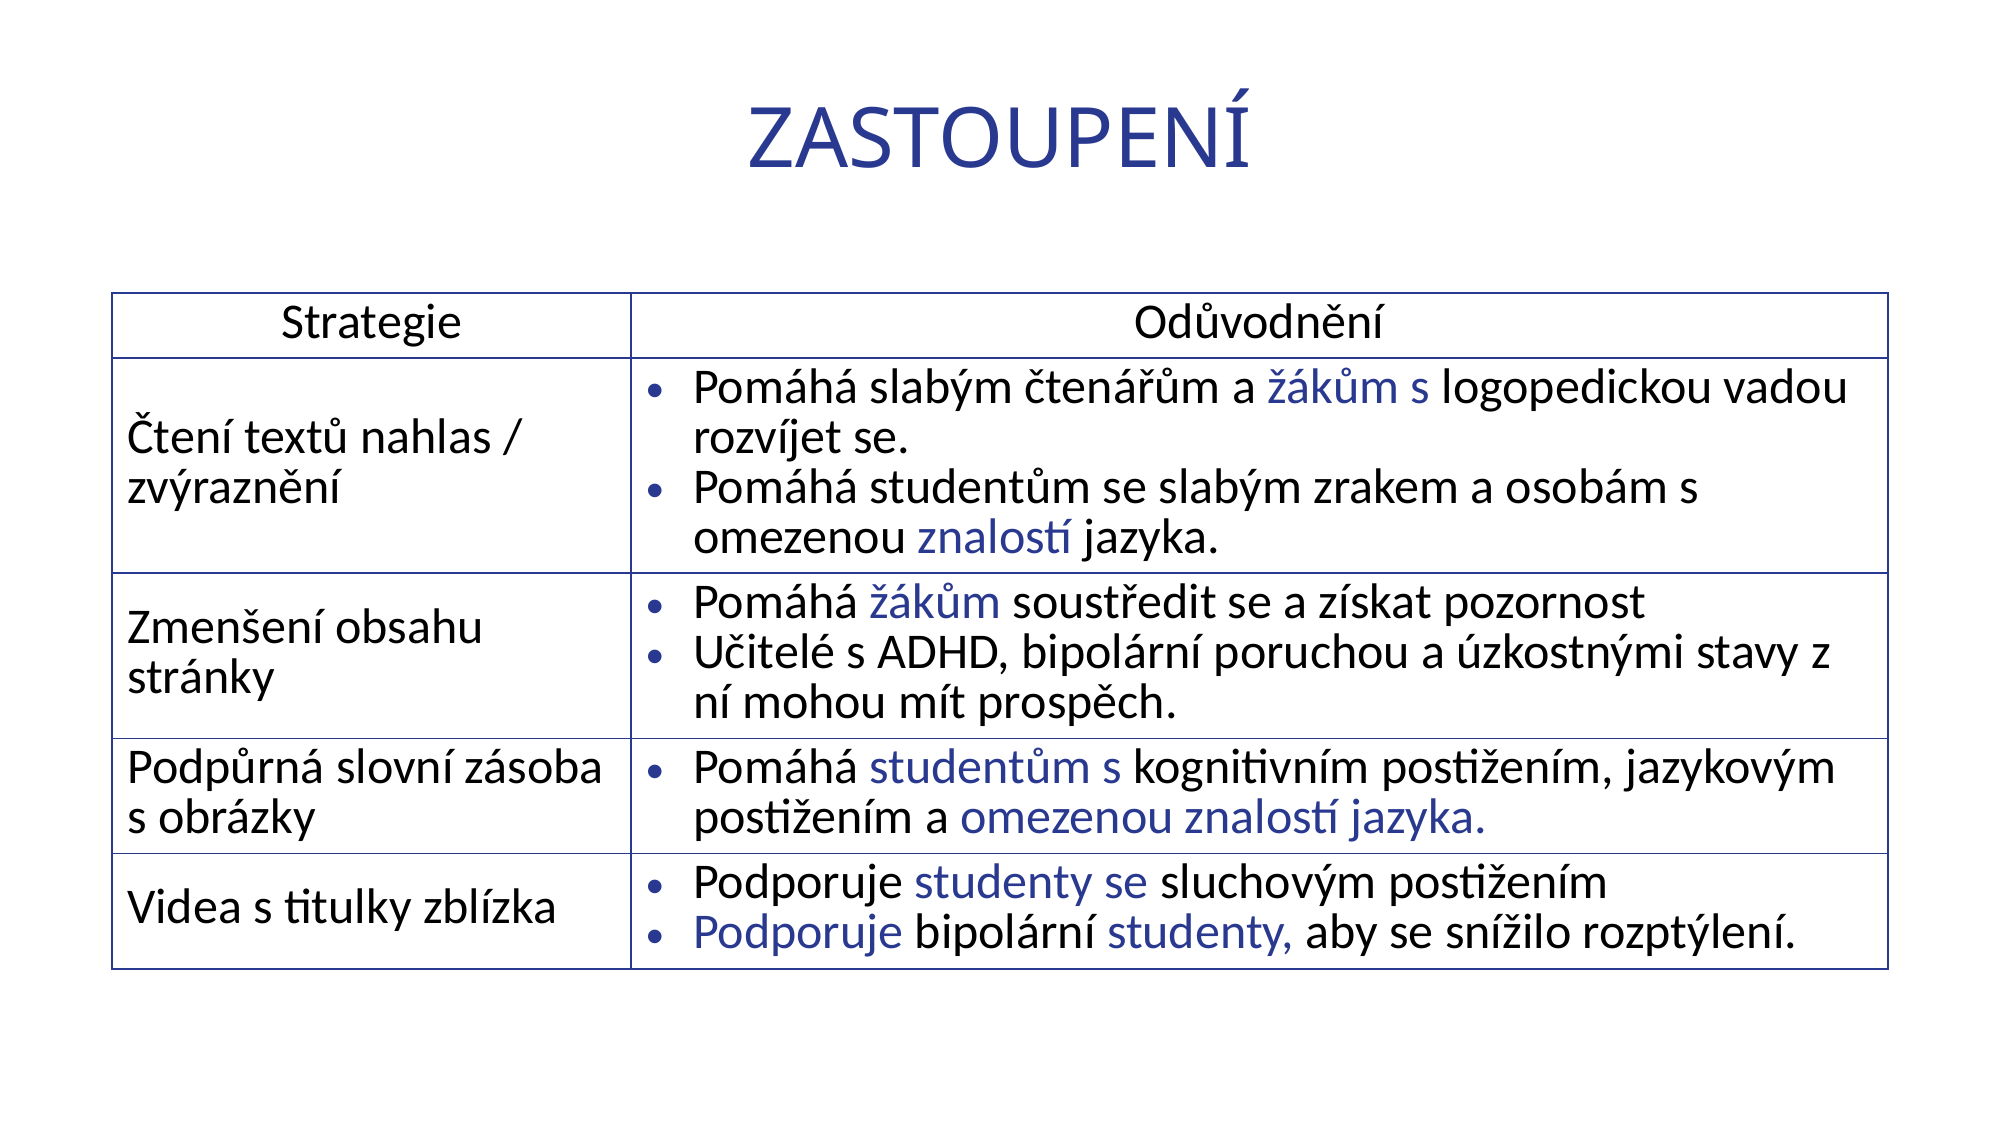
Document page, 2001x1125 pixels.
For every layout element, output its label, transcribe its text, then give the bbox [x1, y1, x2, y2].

table_cell Podporuje studenty se sluchovým postižením Podporuje bipolární studenty, aby se snížilo rozptýlení. [632, 854, 1887, 968]
table_cell Pomáhá studentům s kognitivním postižením, jazykovým postižením a omezenou znalostí jazyka. [632, 739, 1887, 853]
table_header Odůvodnění [632, 294, 1887, 357]
table_cell Pomáhá žákům soustředit se a získat pozornost Učitelé s ADHD, bipolární poruchou a úzkostnými stavy z ní mohou mít prospěch. [632, 574, 1887, 738]
table_cell Videa s titulky zblízka [113, 854, 630, 968]
table_cell Pomáhá slabým čtenářům a žákům s logopedickou vadou rozvíjet se. Pomáhá studentům se slabým zrakem a osobám s omezenou znalostí jazyka. [632, 359, 1887, 572]
table_cell Podpůrná slovní zásoba s obrázky [113, 739, 630, 853]
table_cell Čtení textů nahlas / zvýraznění [113, 359, 630, 572]
title ZASTOUPENÍ [137, 31, 1863, 250]
table_cell Zmenšení obsahu stránky [113, 574, 630, 738]
table_header Strategie [113, 294, 630, 357]
